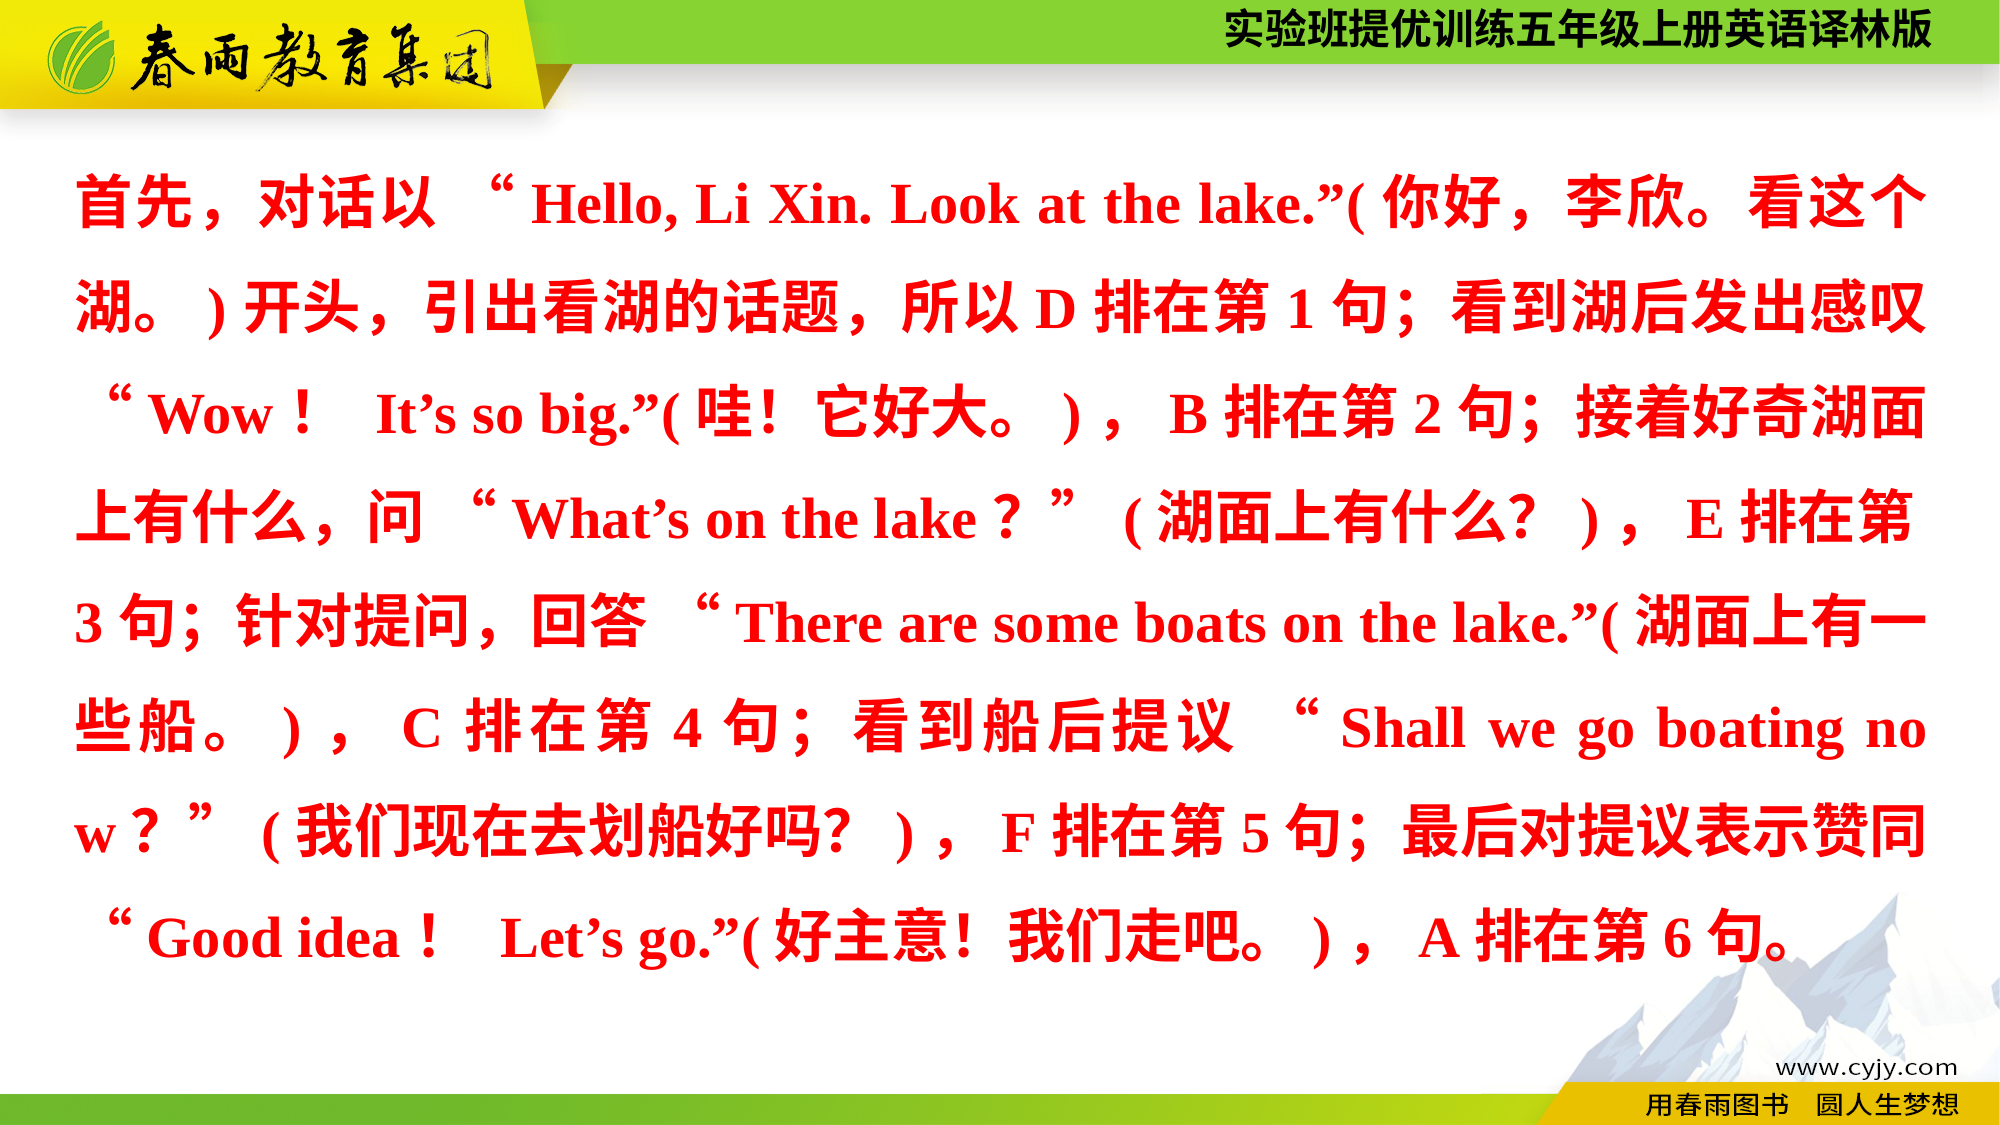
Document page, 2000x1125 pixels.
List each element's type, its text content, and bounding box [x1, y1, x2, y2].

list 首先，对话以 “Hello, Li Xin. Look at the lake.”(你好，李欣。看这个湖。)开头，引出看湖的话题，所以D排在第1句；看到湖后发出感叹 “Wow！ It’s so big.”(哇！它好大。)，B排在第2句；接着好奇湖面上有什么，问 “What’s on the lake？”(湖面上有什么？)，E排在第3句；针对提问，回答 “There are some boats on the lake.”(湖面上有一些船。)，C排在第4句；看到船后提议 “Shall we go boating now？”(我们现在去划船好吗？)，F排在第5句；最后对提议表示赞同 “Good idea！ Let’s go.”(好主意！我们走吧。)，A排在第6句。 [59, 122, 1944, 973]
picture [0, 0, 2000, 1125]
